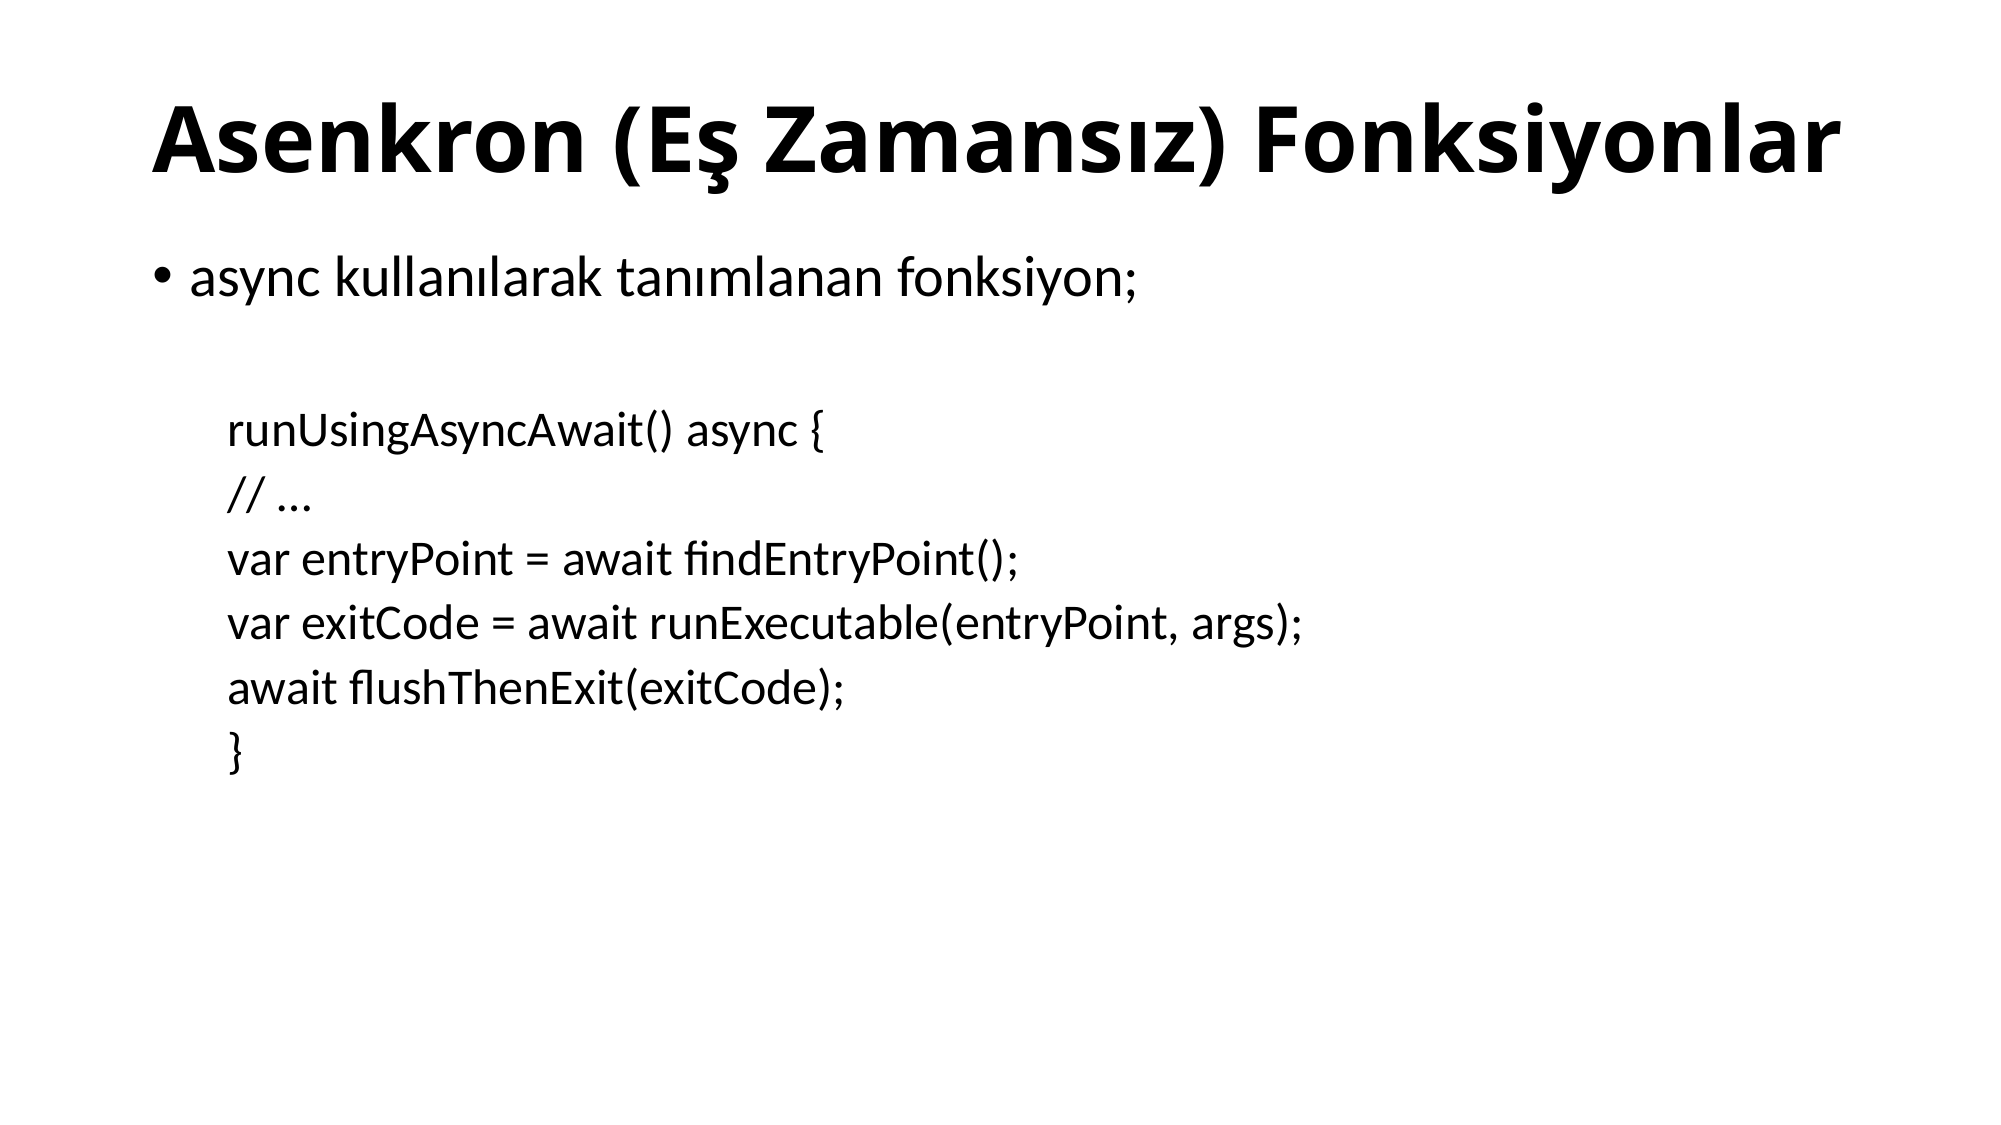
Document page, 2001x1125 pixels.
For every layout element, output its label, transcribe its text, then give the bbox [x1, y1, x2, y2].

title Asenkron (Eş Zamansız) Fonksiyonlar [137, 59, 1863, 227]
list async kullanılarak tanımlanan fonksiyon; runUsingAsyncAwait() async { // … var entryPoint = await findEntryPoint(); var exitCode = await runExecutable(entryPoint, args); await flushThenExit(exitCode); } [137, 238, 1863, 1014]
